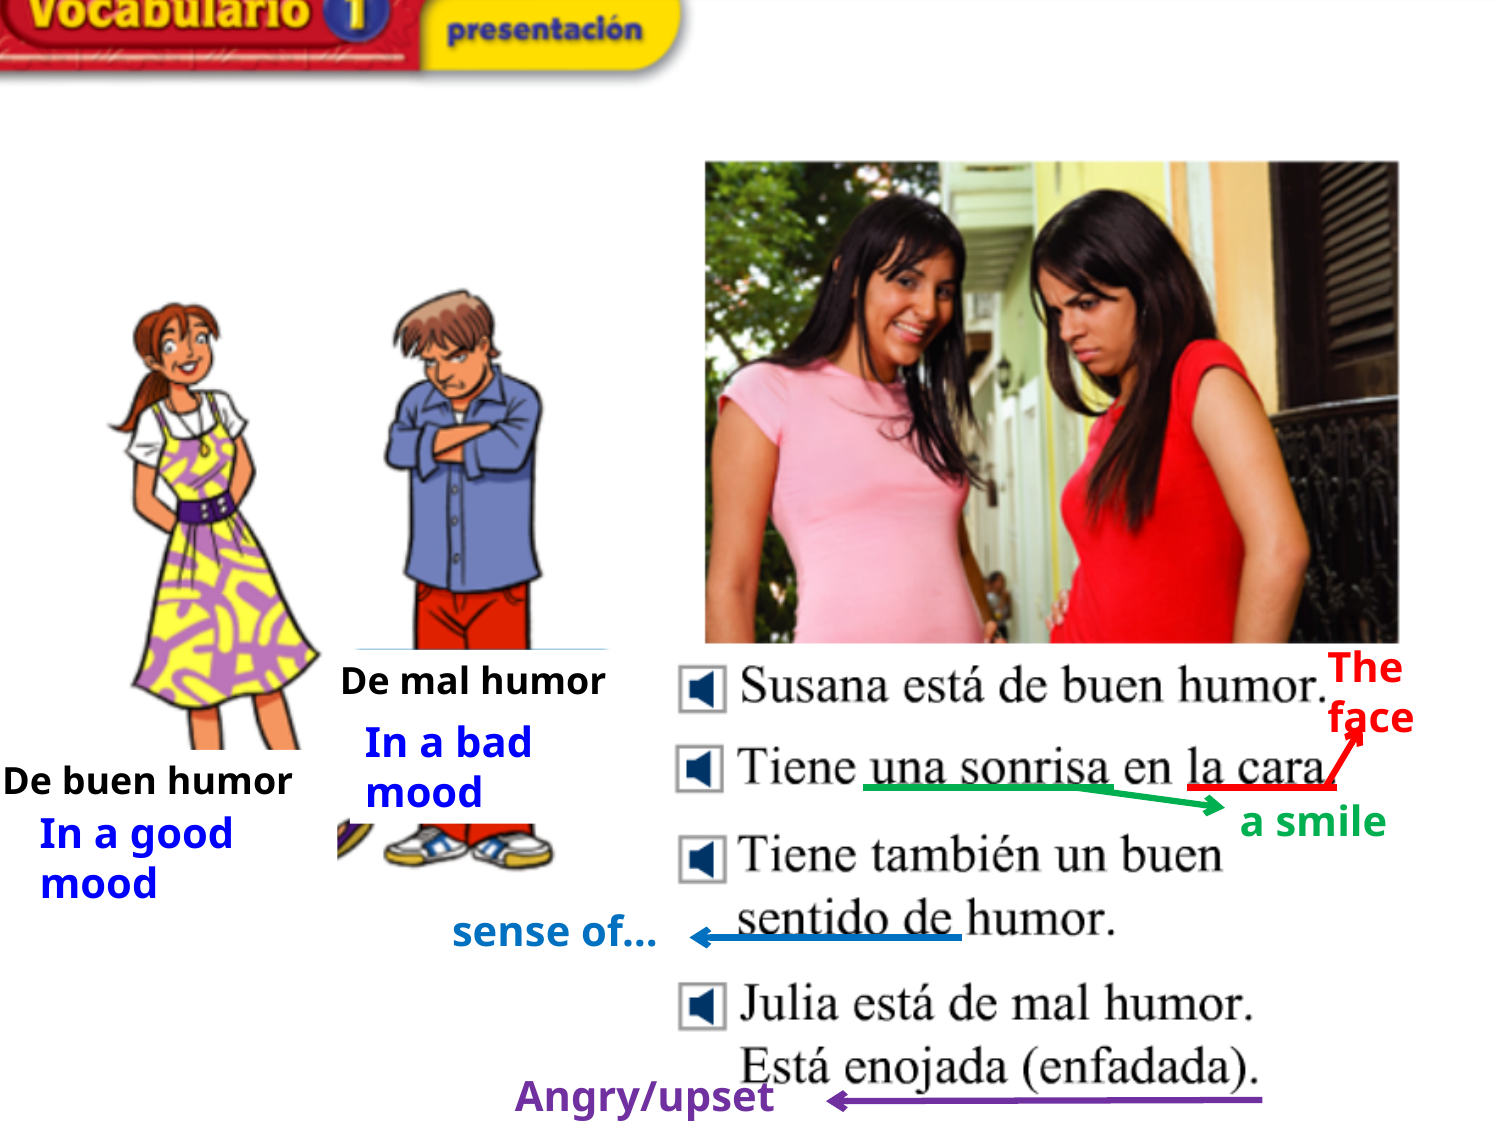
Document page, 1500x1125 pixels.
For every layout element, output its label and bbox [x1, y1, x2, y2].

text_box [1324, 724, 1363, 789]
text_box [1074, 787, 1226, 808]
picture [0, 0, 1500, 1125]
